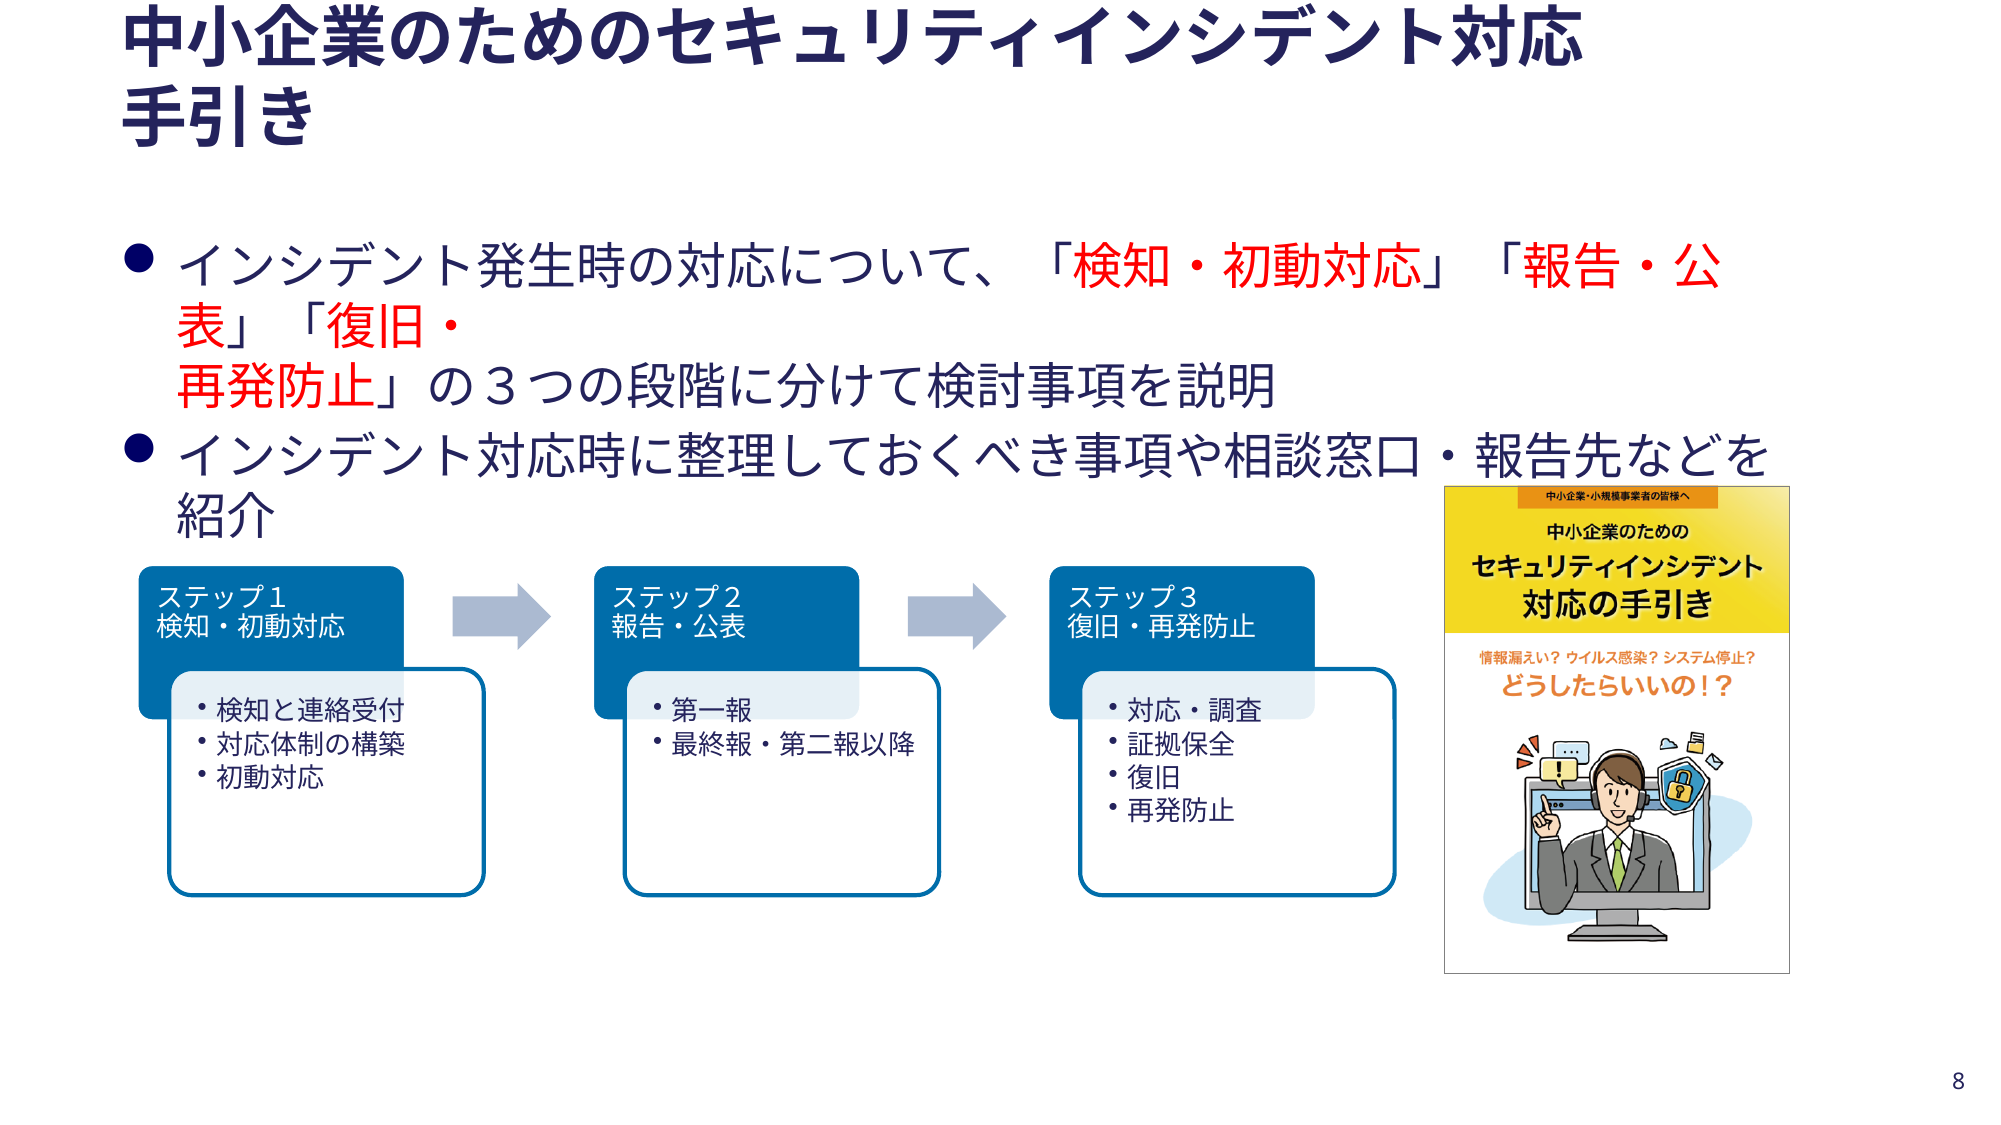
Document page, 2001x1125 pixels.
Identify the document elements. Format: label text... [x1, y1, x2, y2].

title 中小企業のためのセキュリティインシデント対応手引き [105, 51, 1646, 163]
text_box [135, 525, 1396, 934]
slide_number 8 [1513, 1058, 1981, 1107]
picture [1444, 485, 1790, 974]
list インシデント発生時の対応について、「検知・初動対応」「報告・公表」「復旧・ 再発防止」の３つの段階に分けて検討事項を説明 インシデント対応時に整理しておくべき事項や相談窓口・報告先などを紹介 [105, 226, 1790, 1006]
